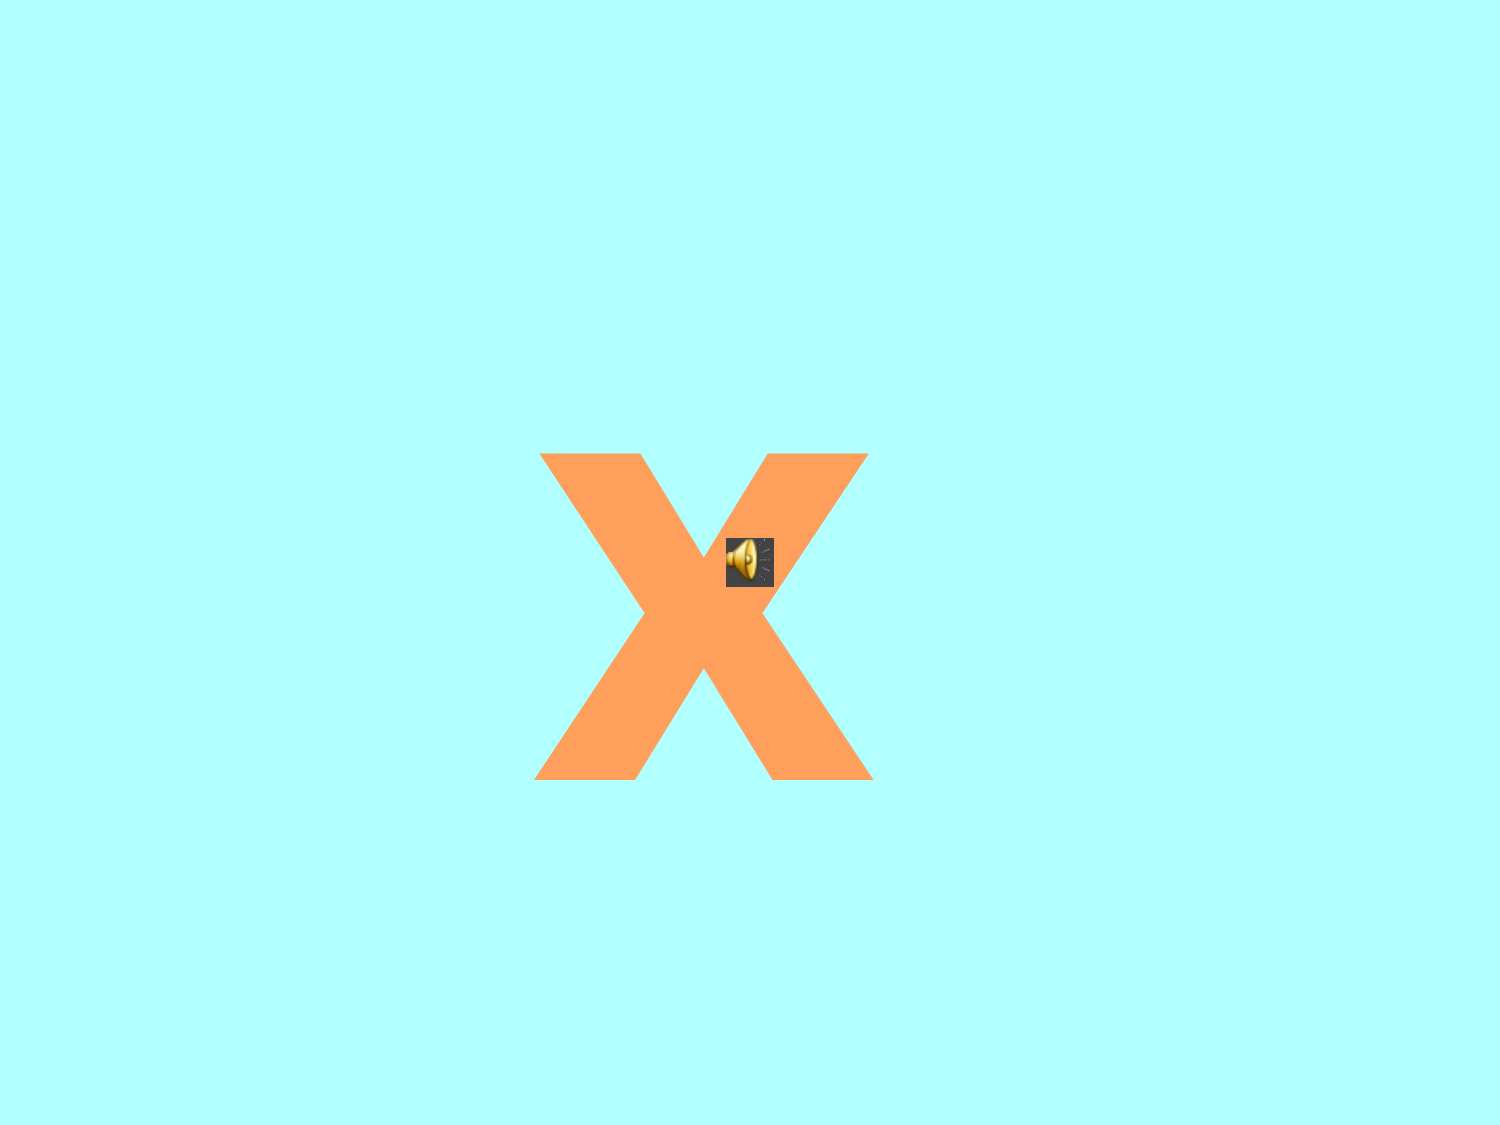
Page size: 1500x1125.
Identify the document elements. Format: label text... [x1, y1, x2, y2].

picture [724, 537, 776, 588]
text_box x [516, 174, 893, 908]
